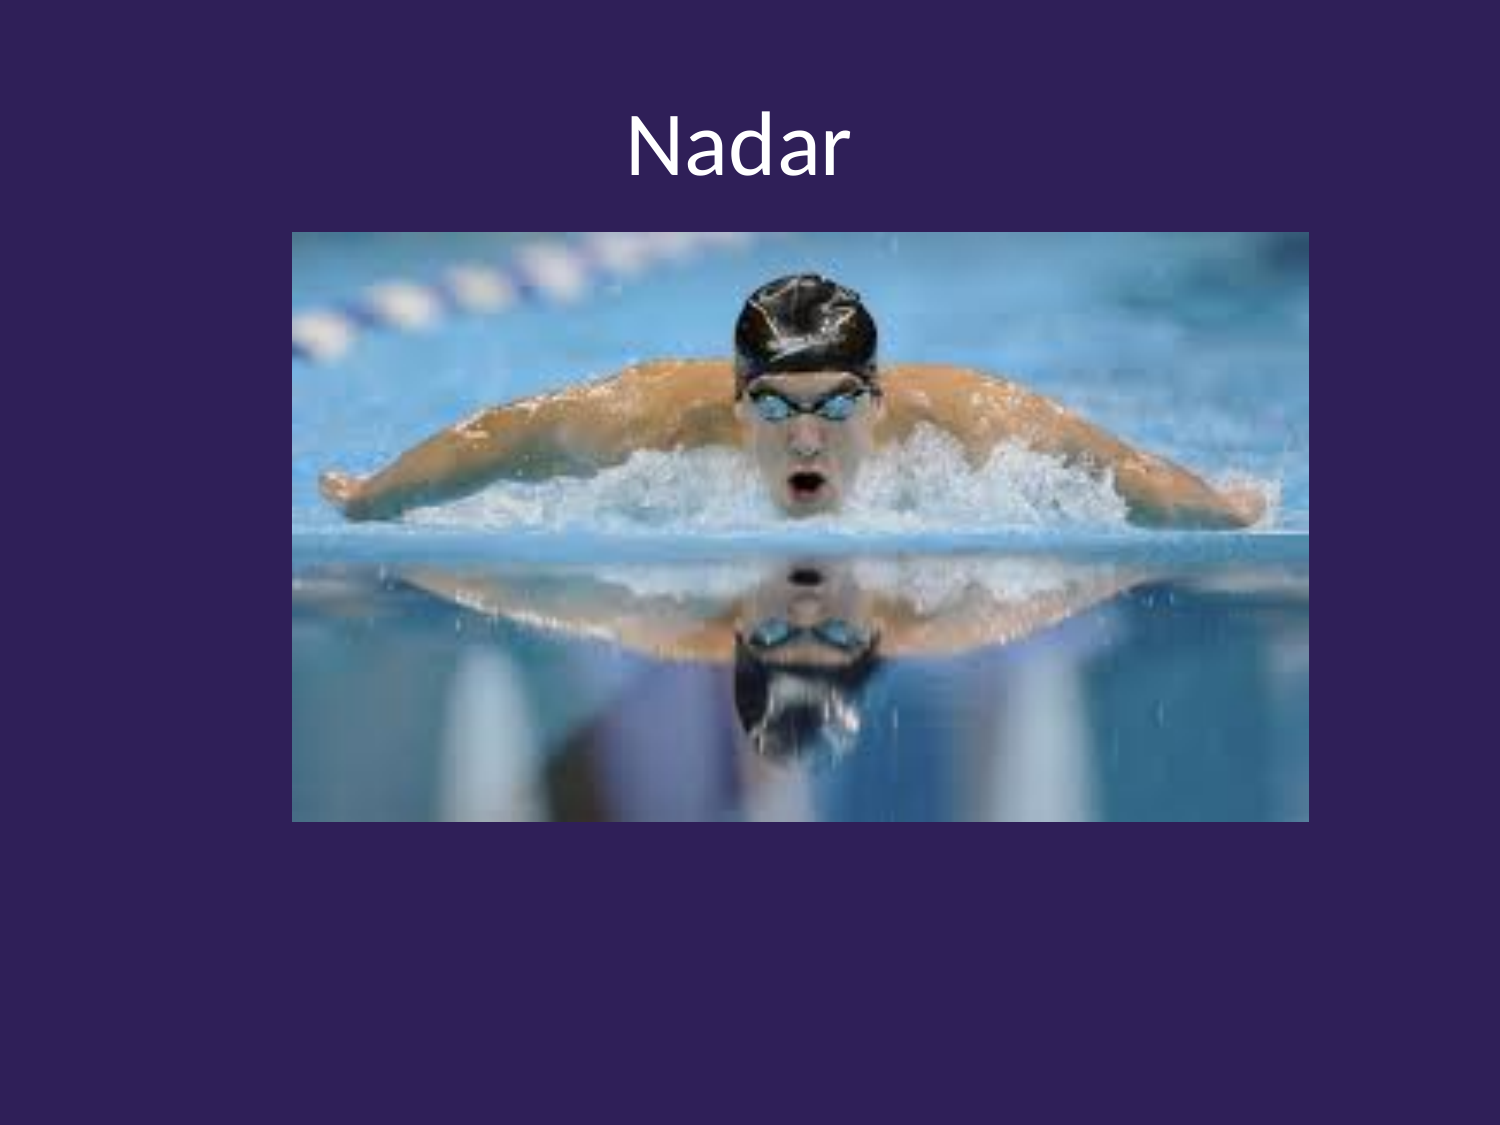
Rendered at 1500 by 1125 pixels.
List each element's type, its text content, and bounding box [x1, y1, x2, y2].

picture [292, 232, 1309, 822]
title Nadar [75, 45, 1425, 233]
